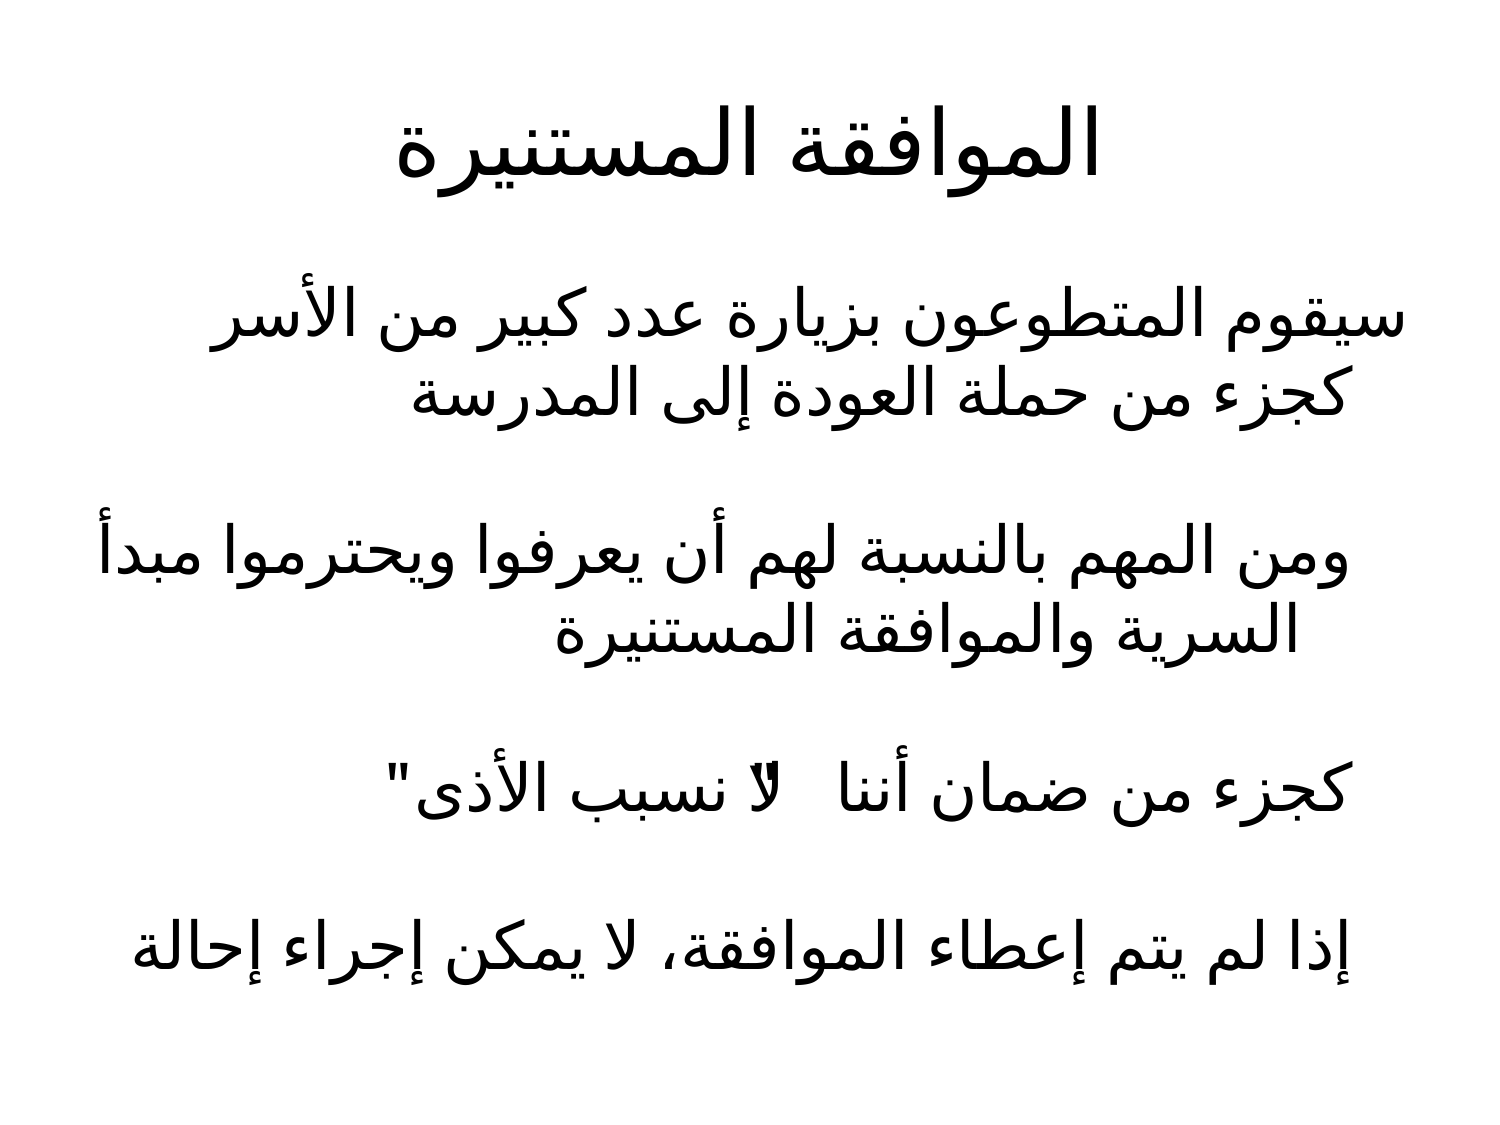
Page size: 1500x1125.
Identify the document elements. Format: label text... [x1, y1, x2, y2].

list سيقوم المتطوعون بزيارة عدد كبير من الأسر كجزء من حملة العودة إلى المدرسة ومن المهم بالنسبة لهم أن يعرفوا ويحترموا مبدأ السرية والموافقة المستنيرة كجزء من ضمان أننا "لا نسبب الأذى" إذا لم يتم إعطاء الموافقة، لا يمكن إجراء إحالة [75, 262, 1425, 1005]
title الموافقة المستنيرة [75, 45, 1425, 233]
